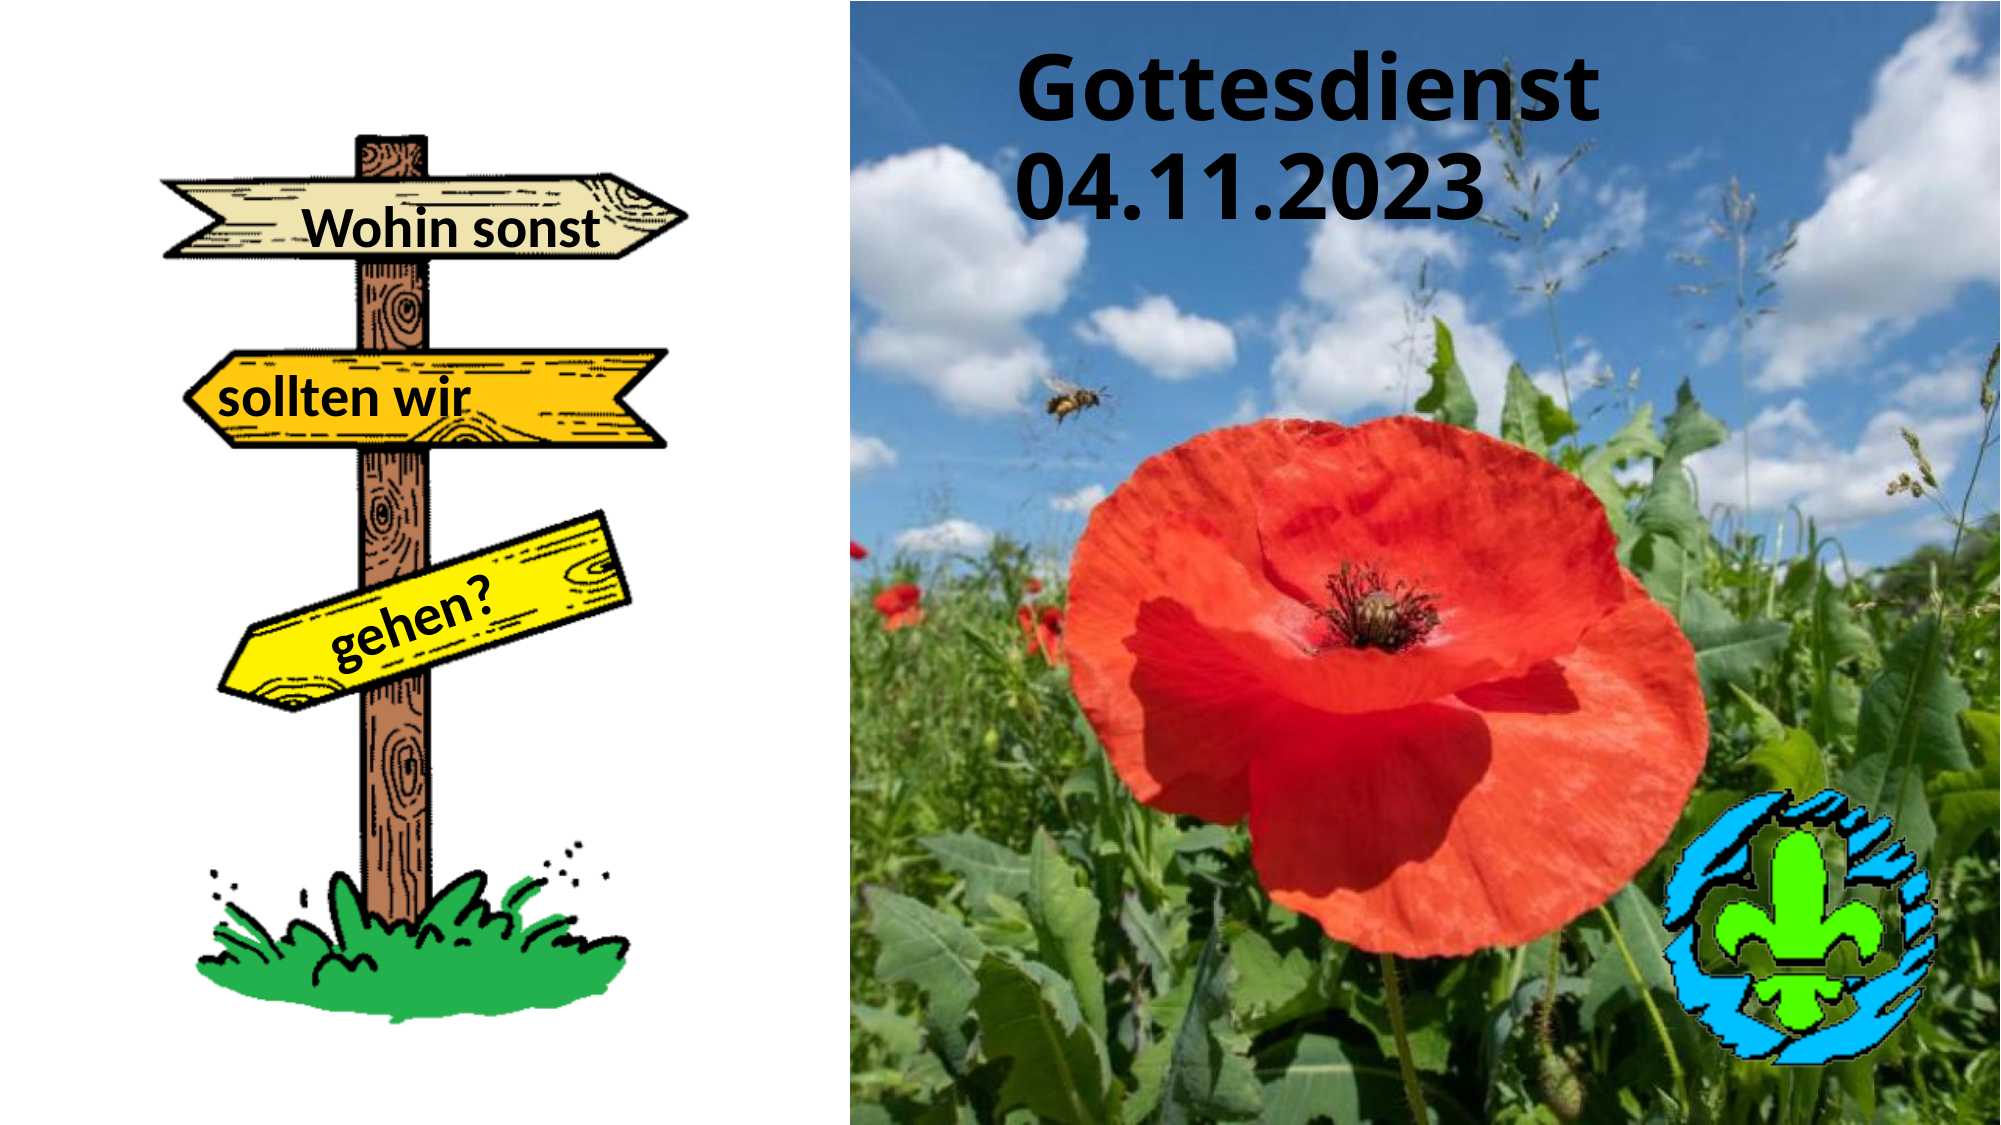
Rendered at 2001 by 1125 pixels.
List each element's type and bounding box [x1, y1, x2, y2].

picture [850, 1, 2000, 1125]
picture [145, 91, 710, 1070]
